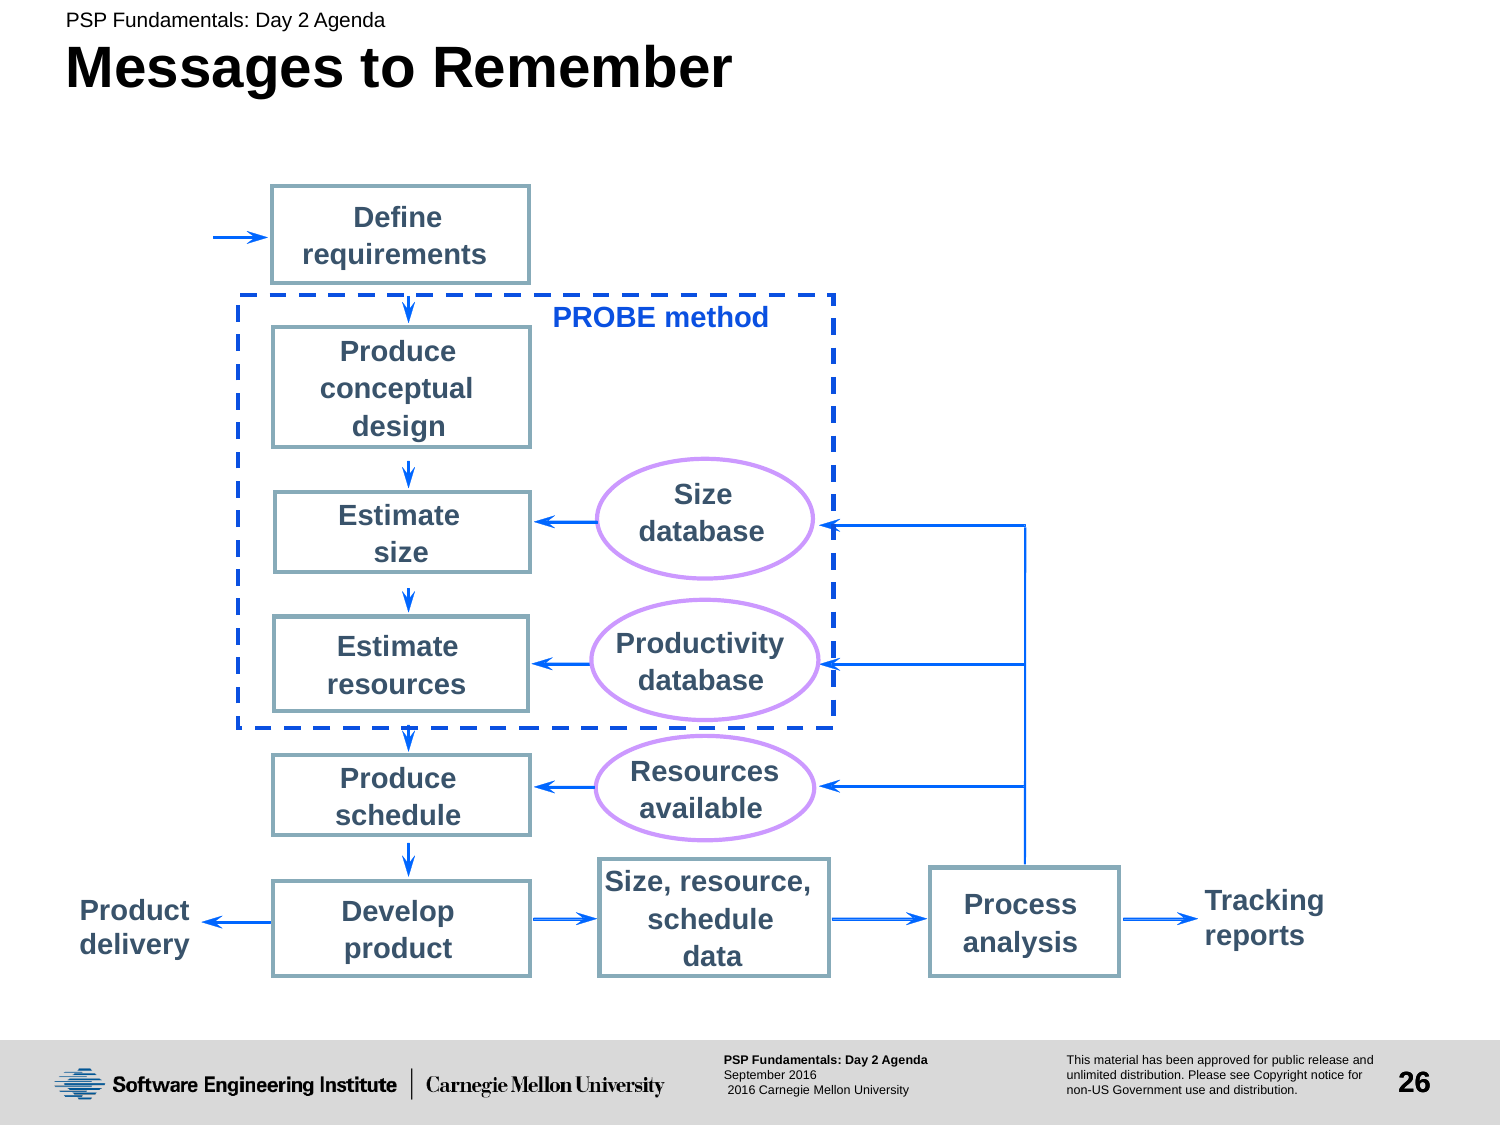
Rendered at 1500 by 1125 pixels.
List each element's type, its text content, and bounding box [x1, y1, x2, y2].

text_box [63, 184, 1343, 981]
title Messages to Remember [65, 37, 1430, 148]
picture [46, 1061, 673, 1104]
